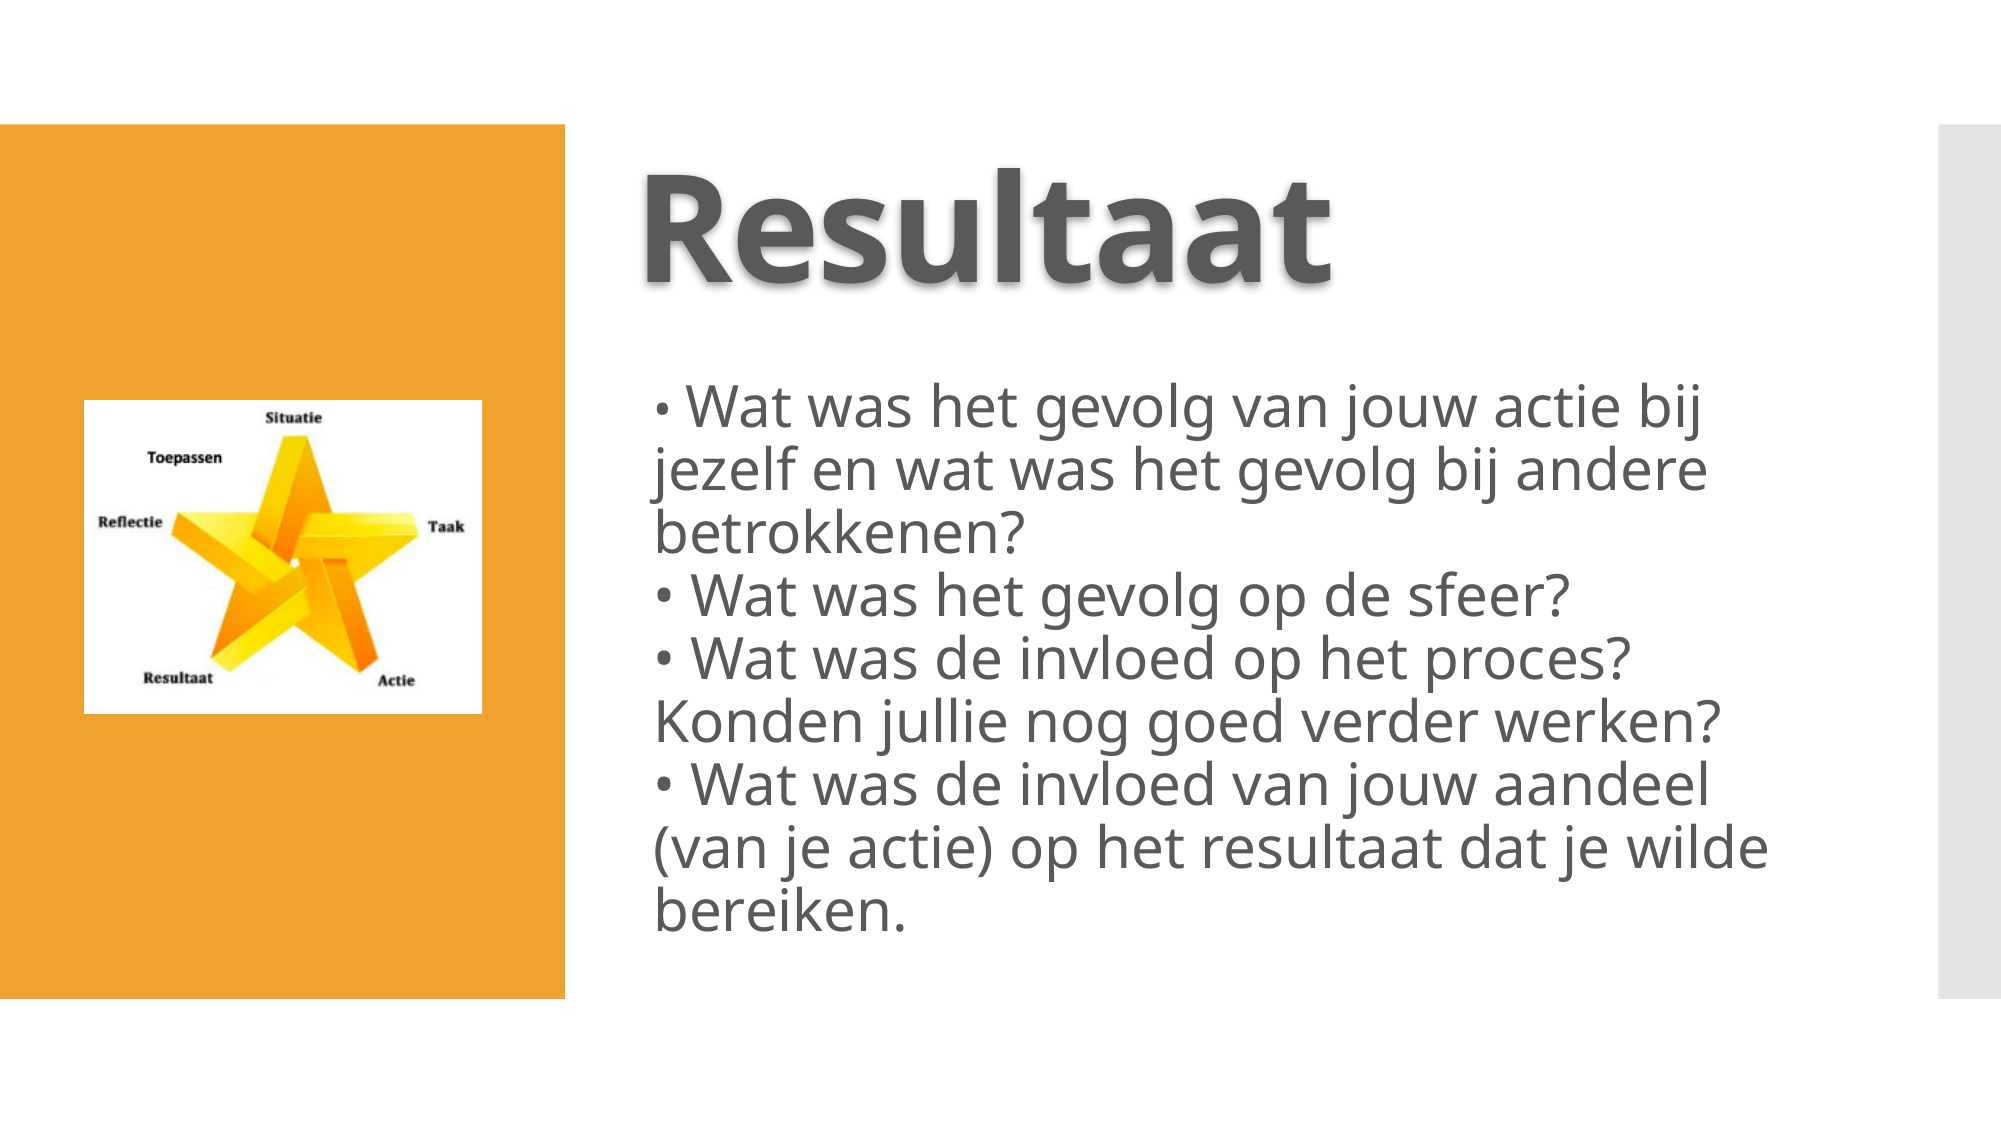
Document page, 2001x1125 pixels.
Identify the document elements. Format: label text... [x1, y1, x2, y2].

picture [83, 400, 483, 715]
title Resultaat [619, 106, 1817, 322]
list • Wat was het gevolg van jouw actie bij jezelf en wat was het gevolg bij andere betrokkenen? • Wat was het gevolg op de sfeer? • Wat was de invloed op het proces? Konden jullie nog goed verder werken? • Wat was de invloed van jouw aandeel (van je actie) op het resultaat dat je wilde bereiken. [638, 369, 1838, 917]
